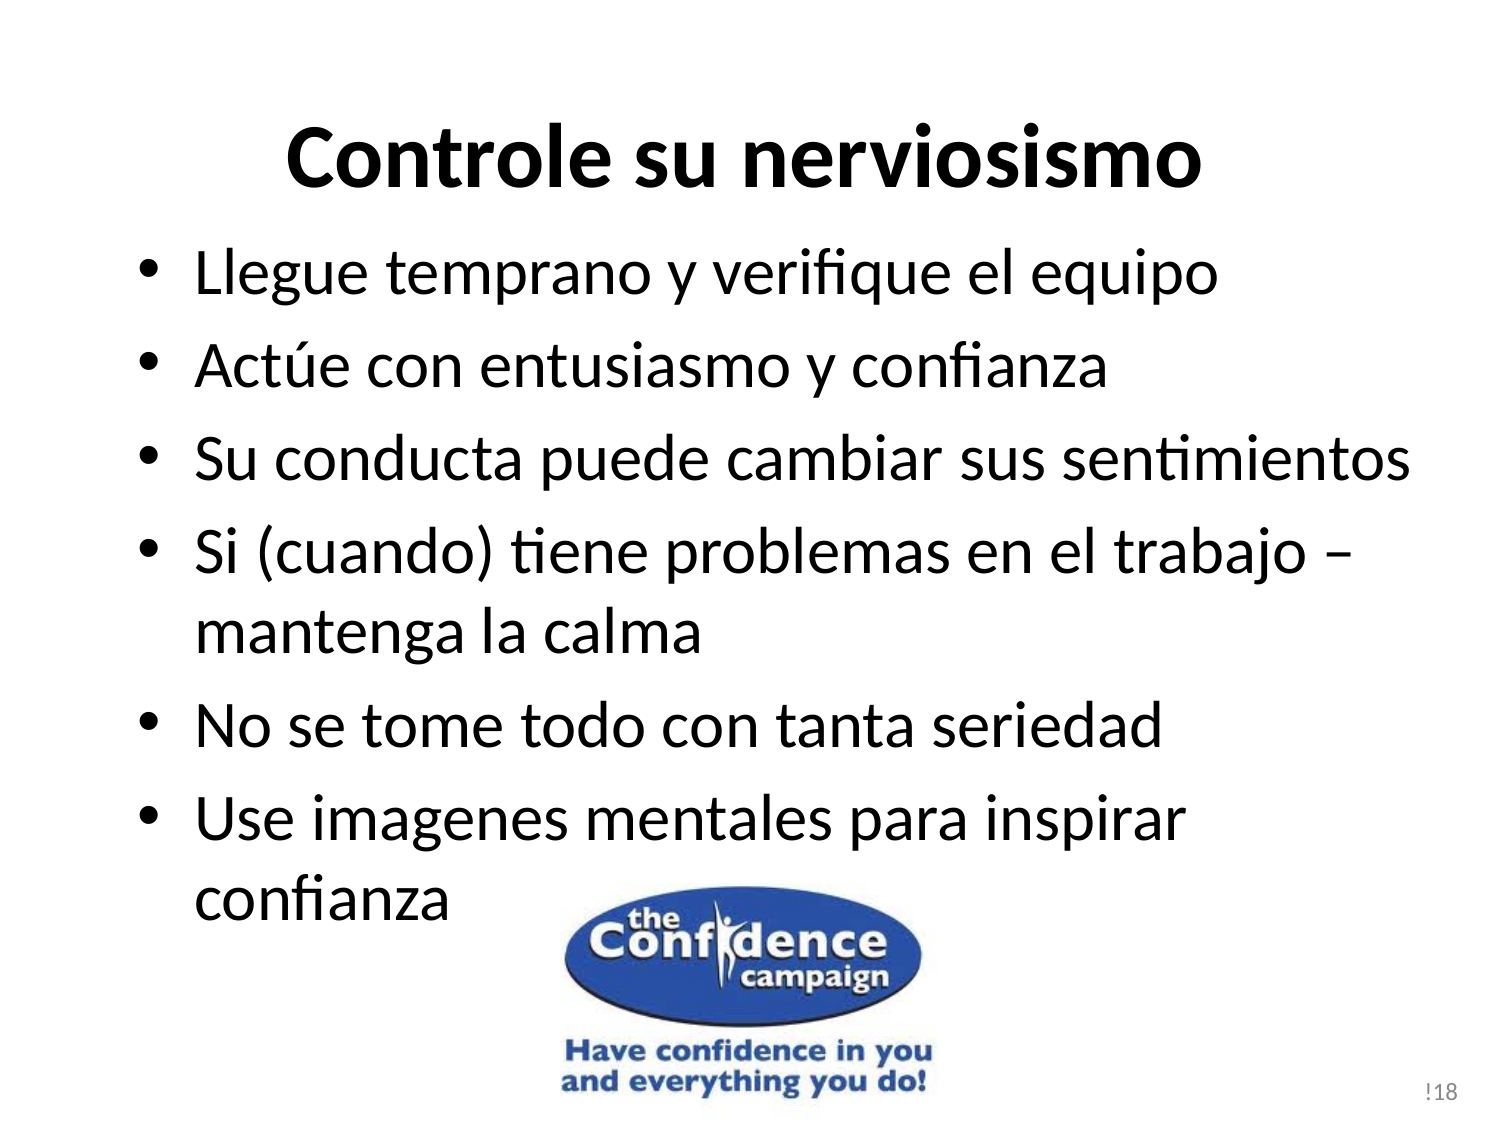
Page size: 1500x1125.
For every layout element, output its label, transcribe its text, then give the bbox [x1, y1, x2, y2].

text_box !18 [1122, 1067, 1473, 1125]
title Controle su nerviosismo [70, 81, 1421, 221]
list Llegue temprano y verifique el equipo Actúe con entusiasmo y confianza Su conducta puede cambiar sus sentimientos Si (cuando) tiene problemas en el trabajo – mantenga la calma No se tome todo con tanta seriedad Use imagenes mentales para inspirar confianza [122, 219, 1474, 752]
picture [537, 860, 949, 1125]
